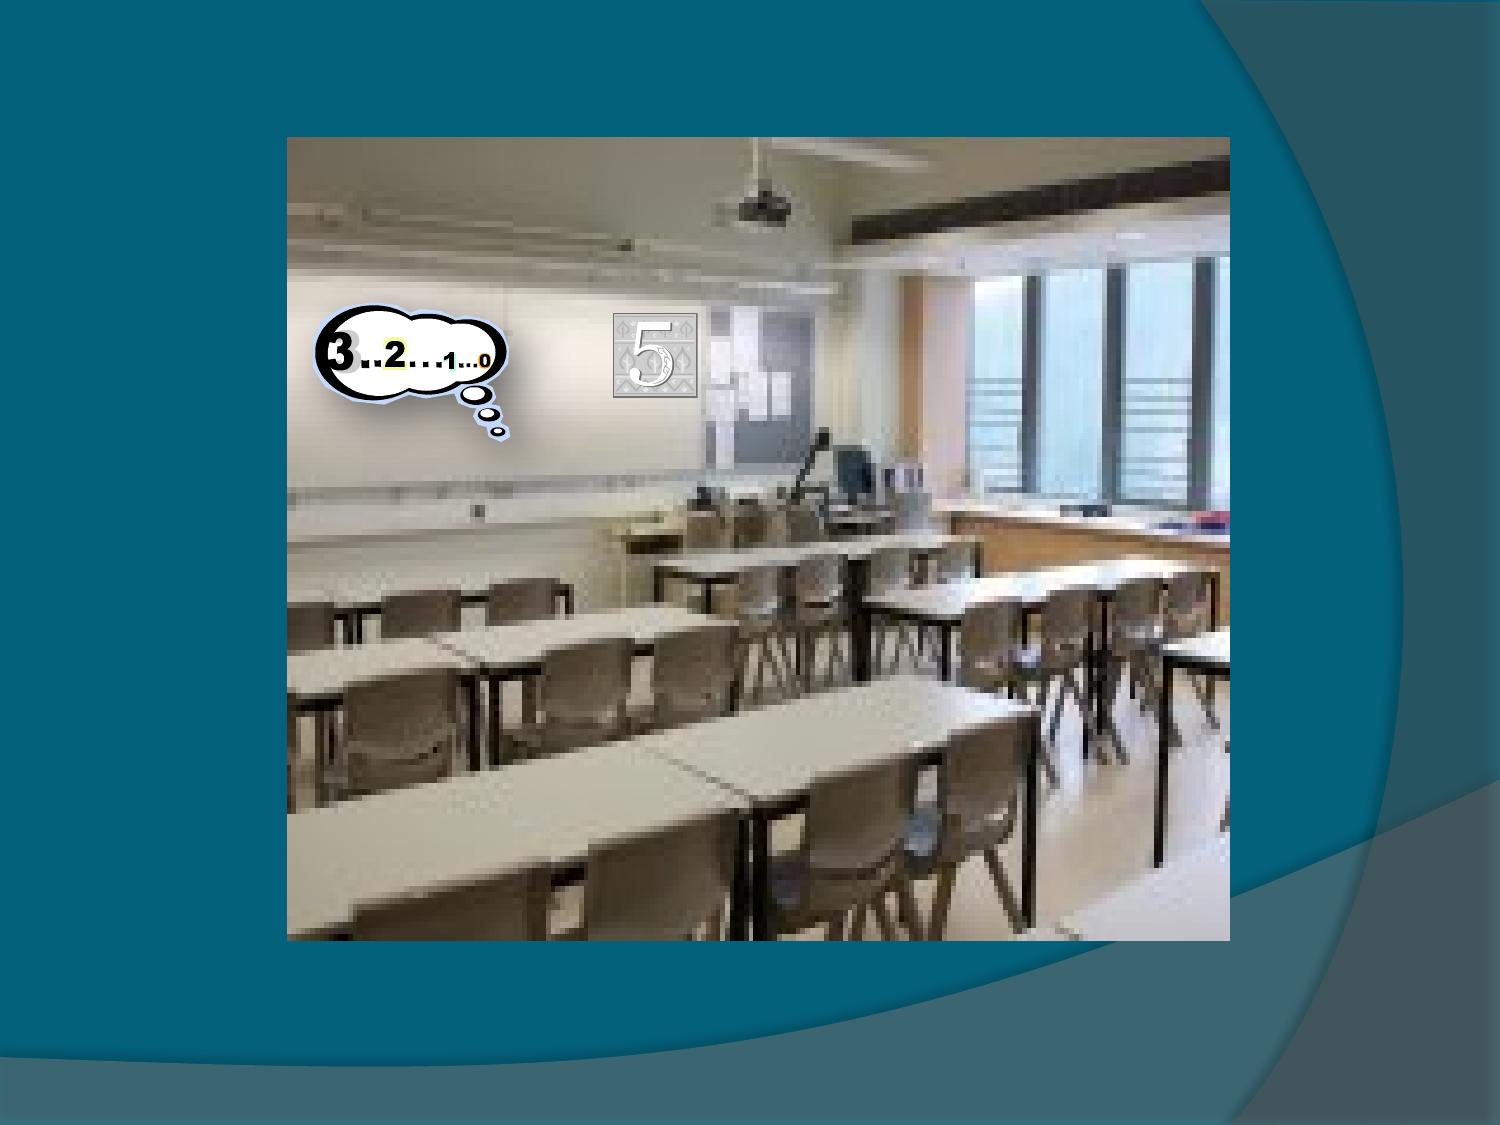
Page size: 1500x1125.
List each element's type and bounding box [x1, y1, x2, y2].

picture [312, 299, 513, 445]
picture [612, 312, 698, 398]
list [287, 137, 1231, 941]
